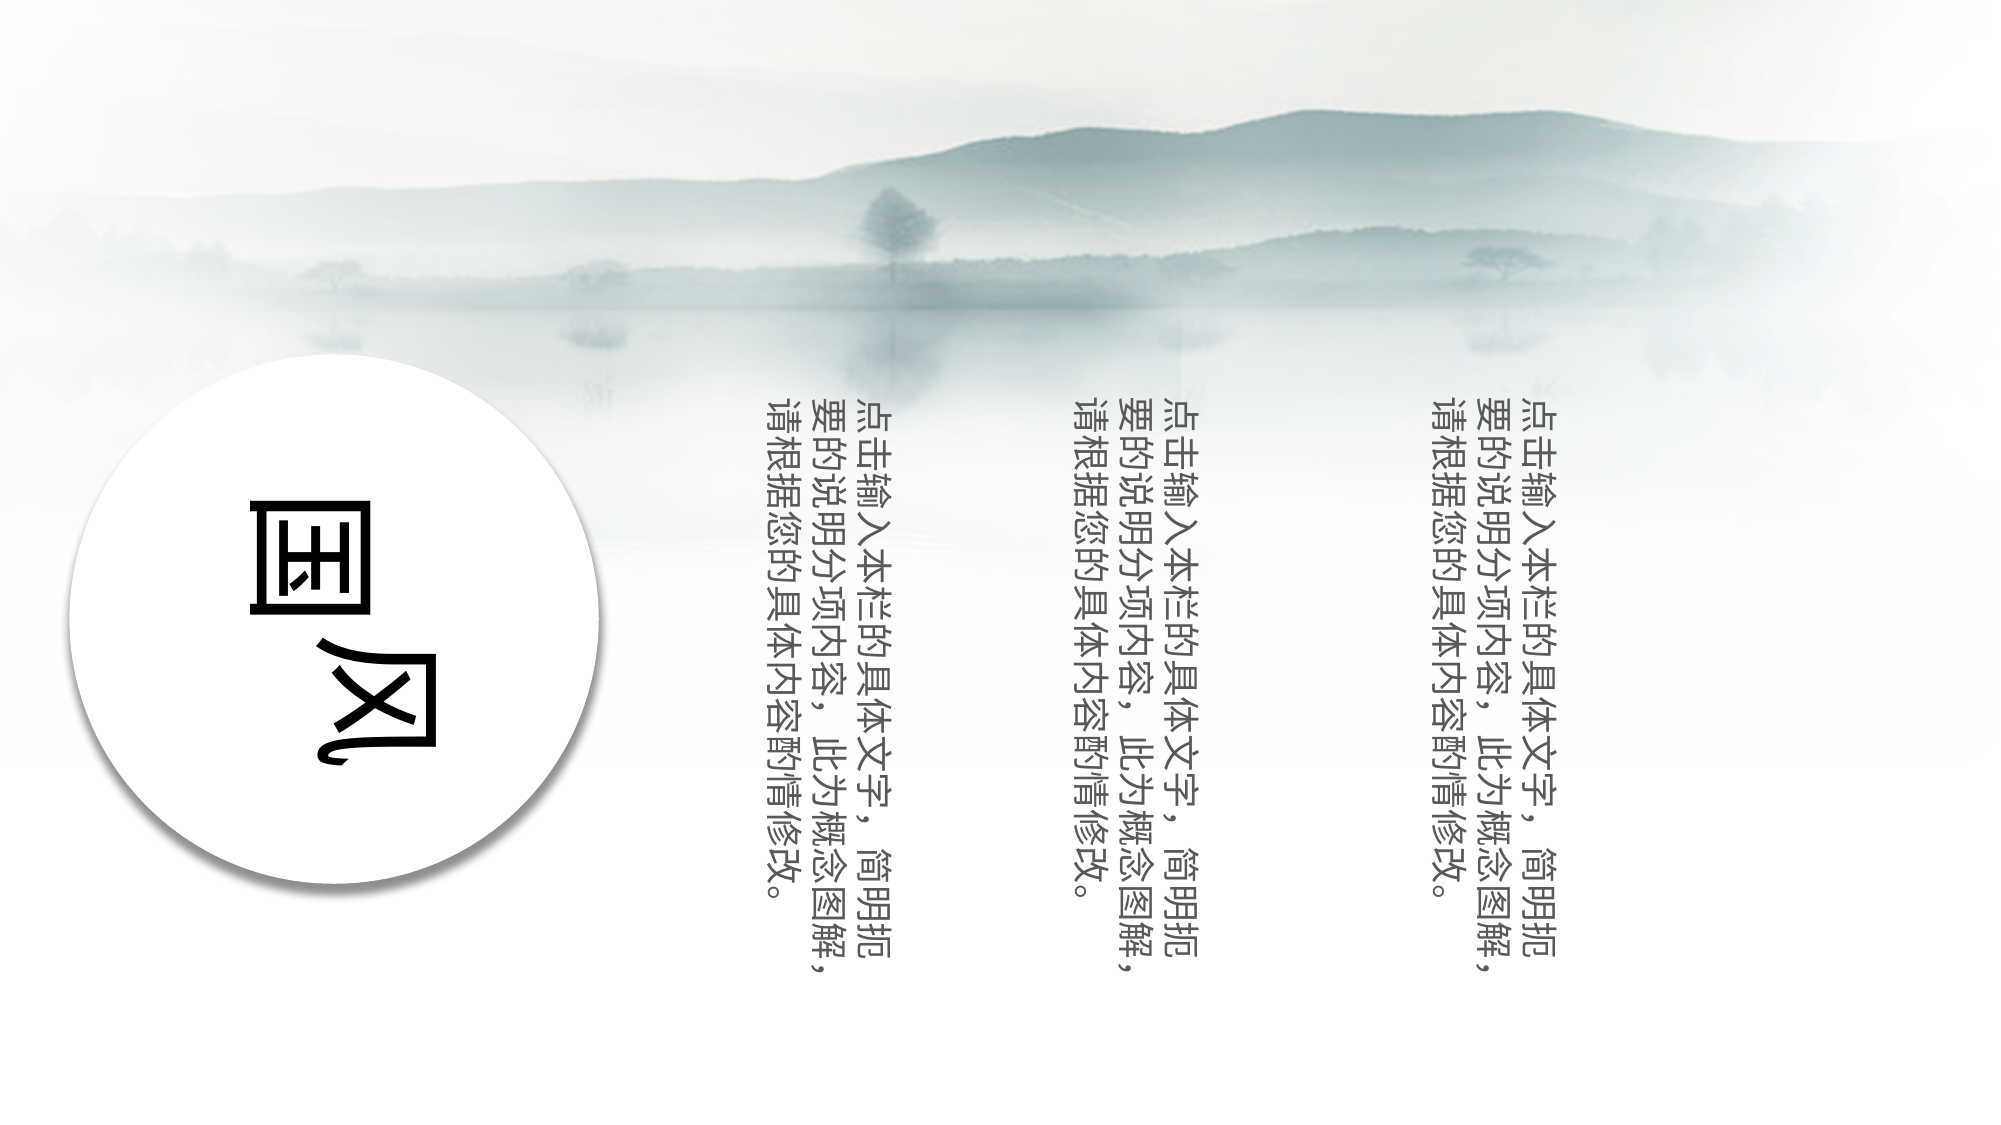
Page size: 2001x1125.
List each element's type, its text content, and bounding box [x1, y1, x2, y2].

text_box [110, 762, 559, 885]
picture [0, 0, 2000, 762]
text_box 点击输入本栏的具体文字，简明扼要的说明分项内容，此为概念图解，请根据您的具体内容酌情修改。 [693, 762, 906, 1001]
text_box 点击输入本栏的具体文字，简明扼要的说明分项内容，此为概念图解，请根据您的具体内容酌情修改。 [1000, 762, 1213, 1000]
text_box 点击输入本栏的具体文字，简明扼要的说明分项内容，此为概念图解，请根据您的具体内容酌情修改。 [1358, 762, 1571, 1000]
